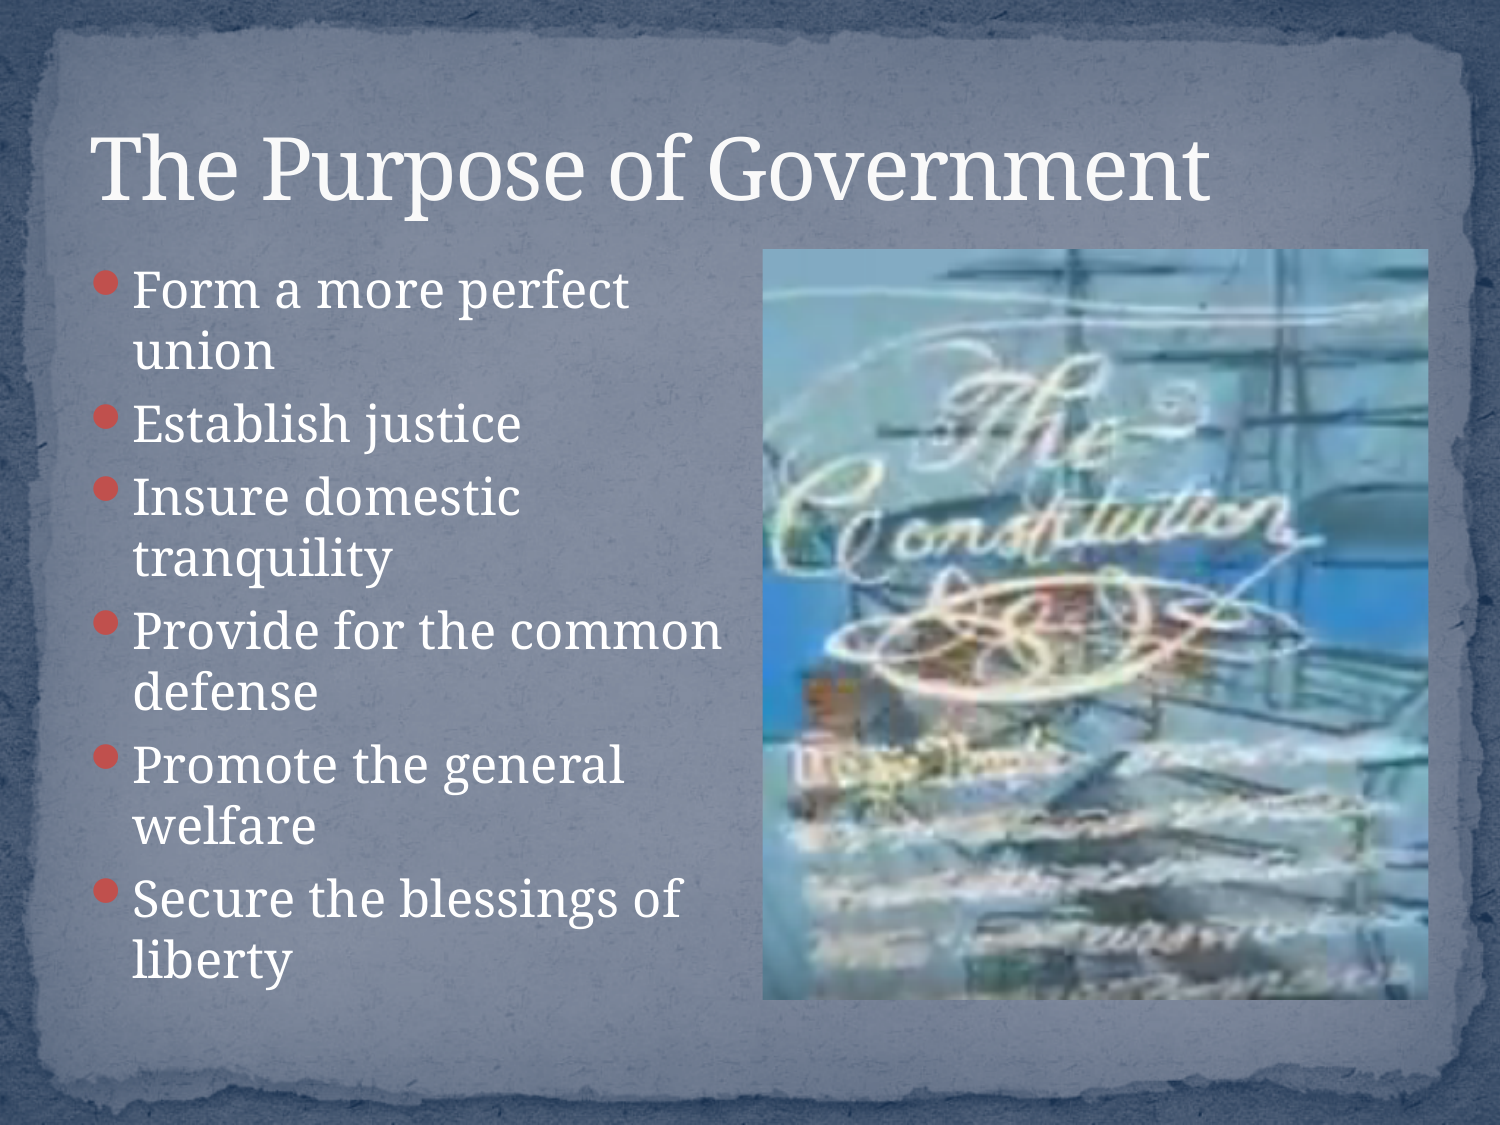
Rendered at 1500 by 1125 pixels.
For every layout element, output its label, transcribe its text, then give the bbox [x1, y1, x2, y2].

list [764, 251, 1427, 999]
picture [762, 249, 1429, 1000]
title The Purpose of Government [74, 24, 1425, 225]
list Form a more perfect union Establish justice Insure domestic tranquility Provide for the common defense Promote the general welfare Secure the blessings of liberty [75, 249, 741, 1000]
